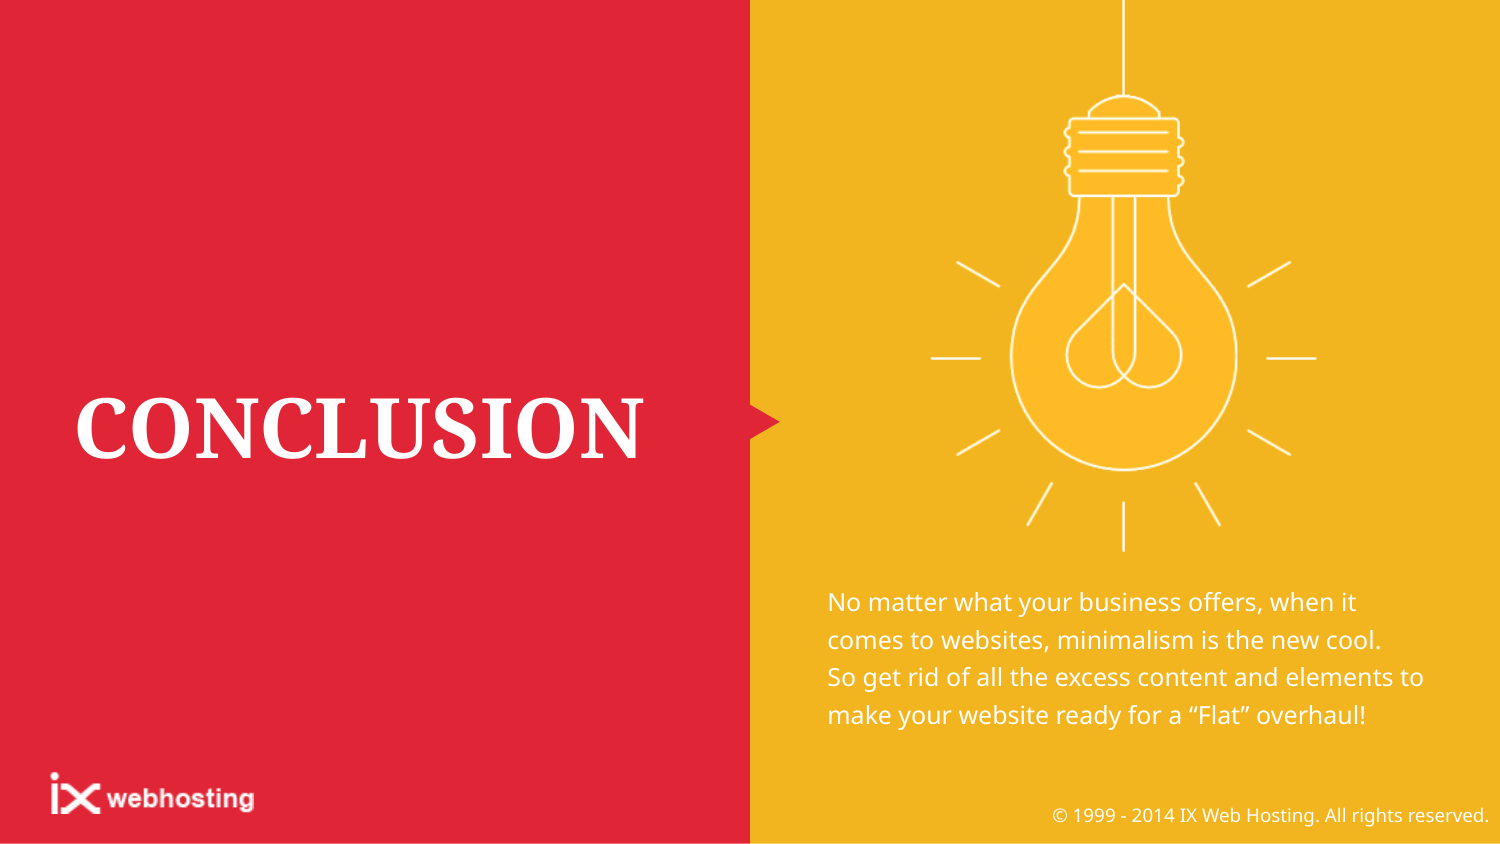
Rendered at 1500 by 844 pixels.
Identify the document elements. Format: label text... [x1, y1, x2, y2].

text_box CONCLUSION [58, 368, 710, 483]
text_box © 1999 - 2014 IX Web Hosting. All rights reserved. [1037, 796, 1500, 834]
text_box [0, 0, 752, 844]
text_box No matter what your business offers, when it comes to websites, minimalism is the new cool. So get rid of all the excess content and elements to make your website ready for a “Flat” overhaul! [812, 571, 1450, 737]
text_box [752, 0, 1500, 844]
picture [899, 0, 1351, 579]
picture [49, 771, 254, 815]
text_box [752, 403, 782, 441]
